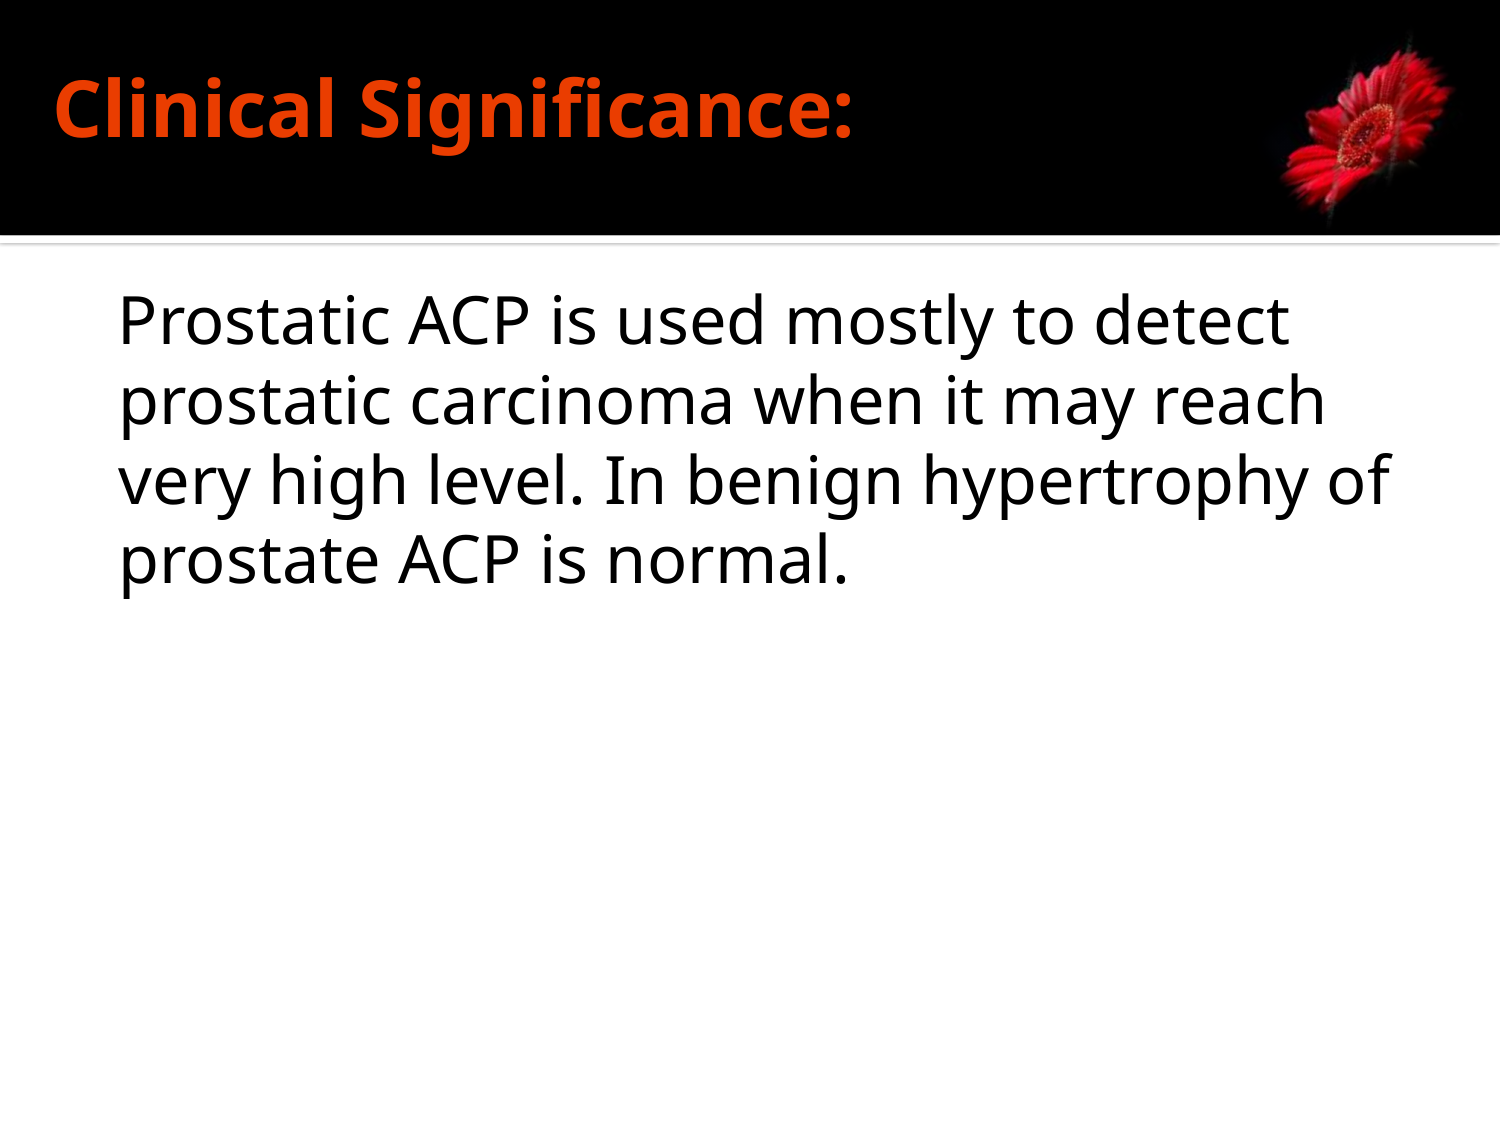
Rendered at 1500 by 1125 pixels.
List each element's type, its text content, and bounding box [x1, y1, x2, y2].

title Clinical Significance: [37, 50, 1388, 256]
list Prostatic ACP is used mostly to detect prostatic carcinoma when it may reach very high level. In benign hypertrophy of prostate ACP is normal. [37, 262, 1438, 1050]
picture [1249, 33, 1478, 205]
